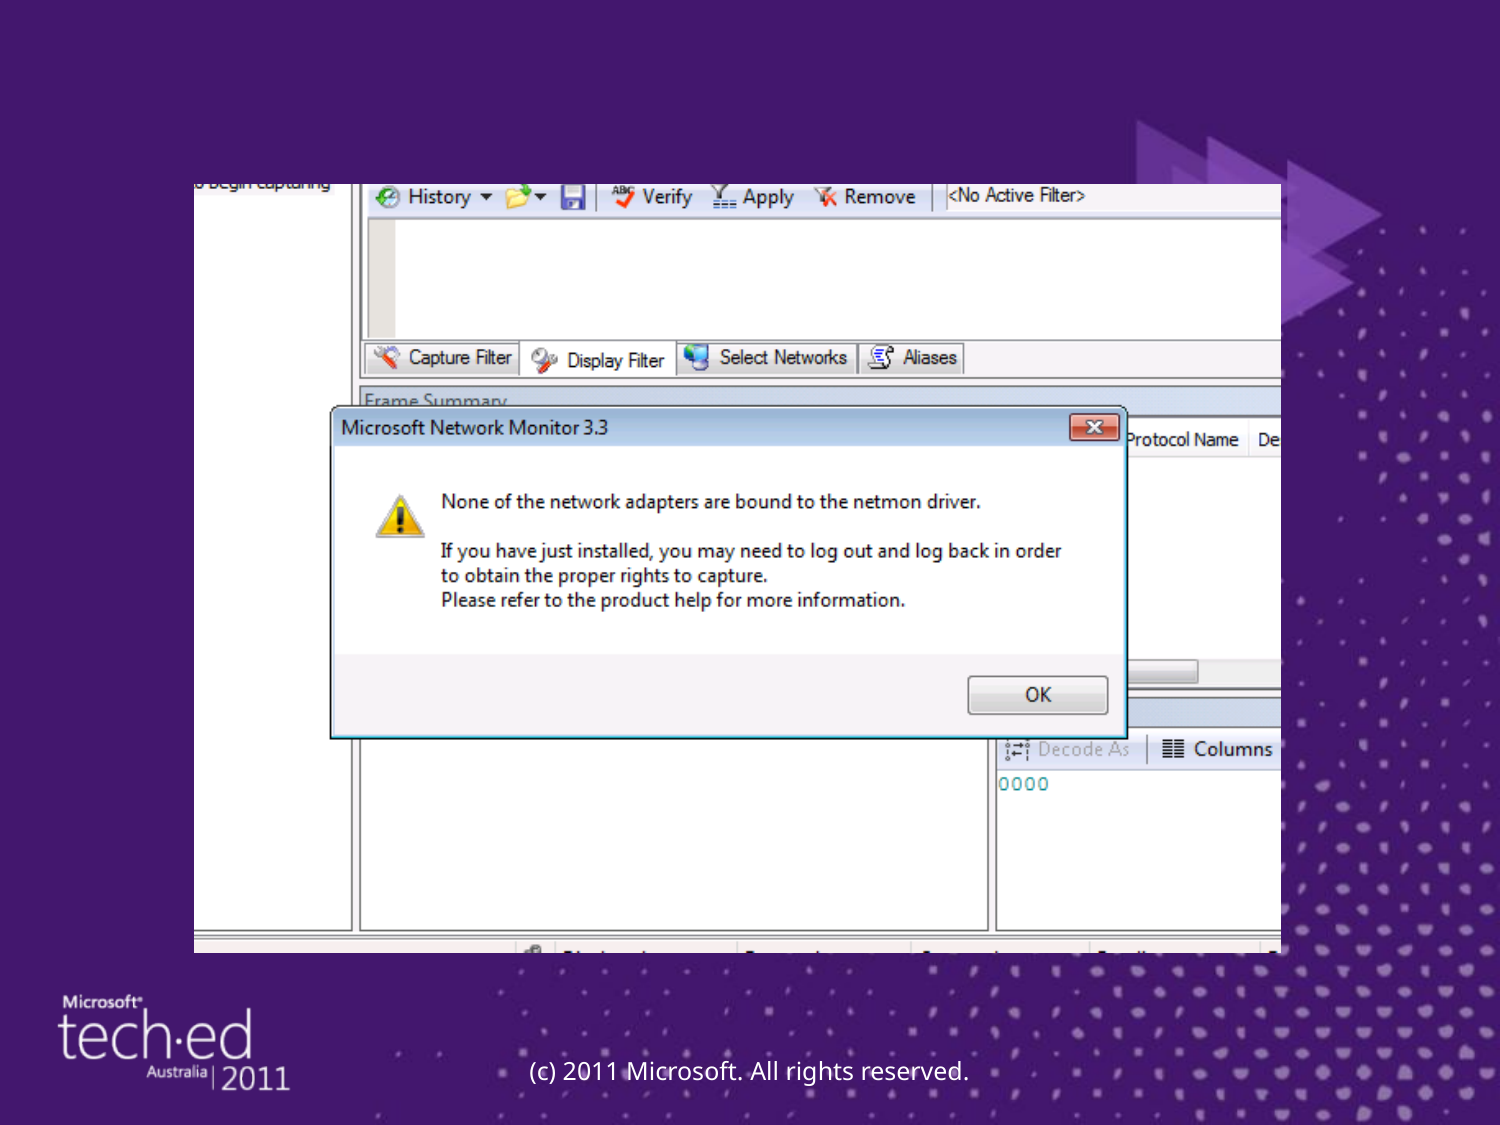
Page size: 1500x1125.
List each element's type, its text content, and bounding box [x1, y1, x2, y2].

picture [0, 0, 1500, 1125]
footer (c) 2011 Microsoft. All rights reserved. [512, 1042, 988, 1103]
